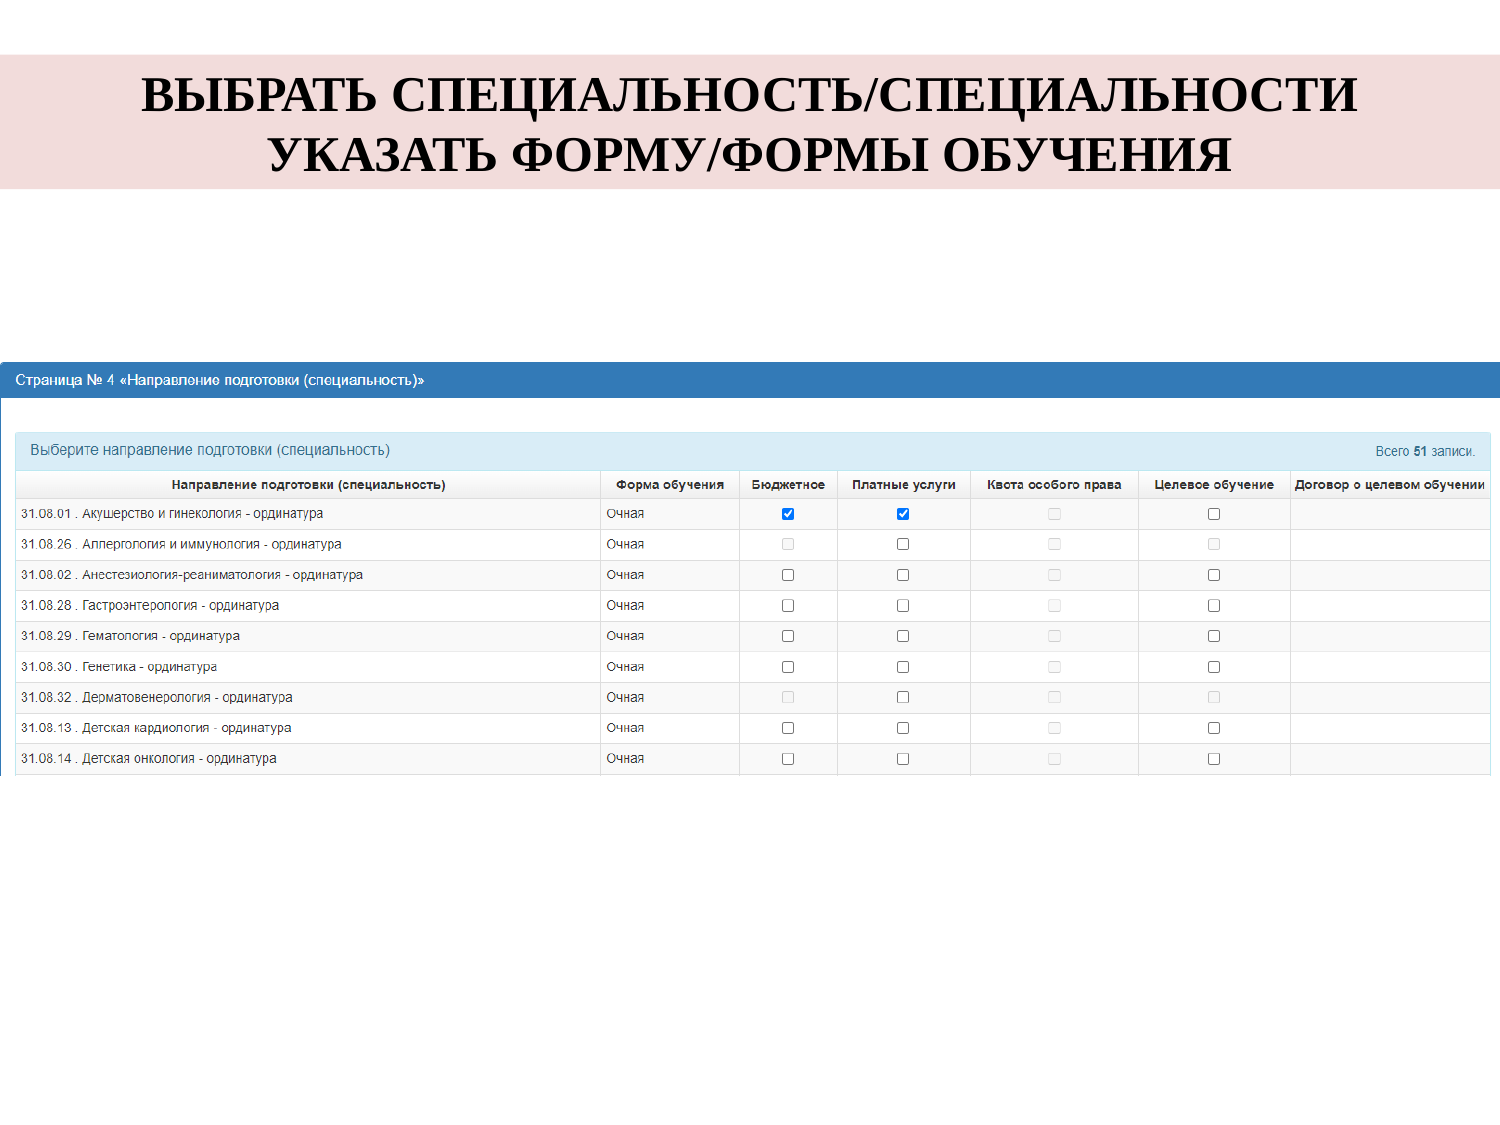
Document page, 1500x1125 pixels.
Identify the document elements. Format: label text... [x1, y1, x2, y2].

text_box ВЫБРАТЬ СПЕЦИАЛЬНОСТЬ/СПЕЦИАЛЬНОСТИ УКАЗАТЬ ФОРМУ/ФОРМЫ ОБУЧЕНИЯ [0, 54, 1500, 190]
picture [0, 361, 1500, 776]
